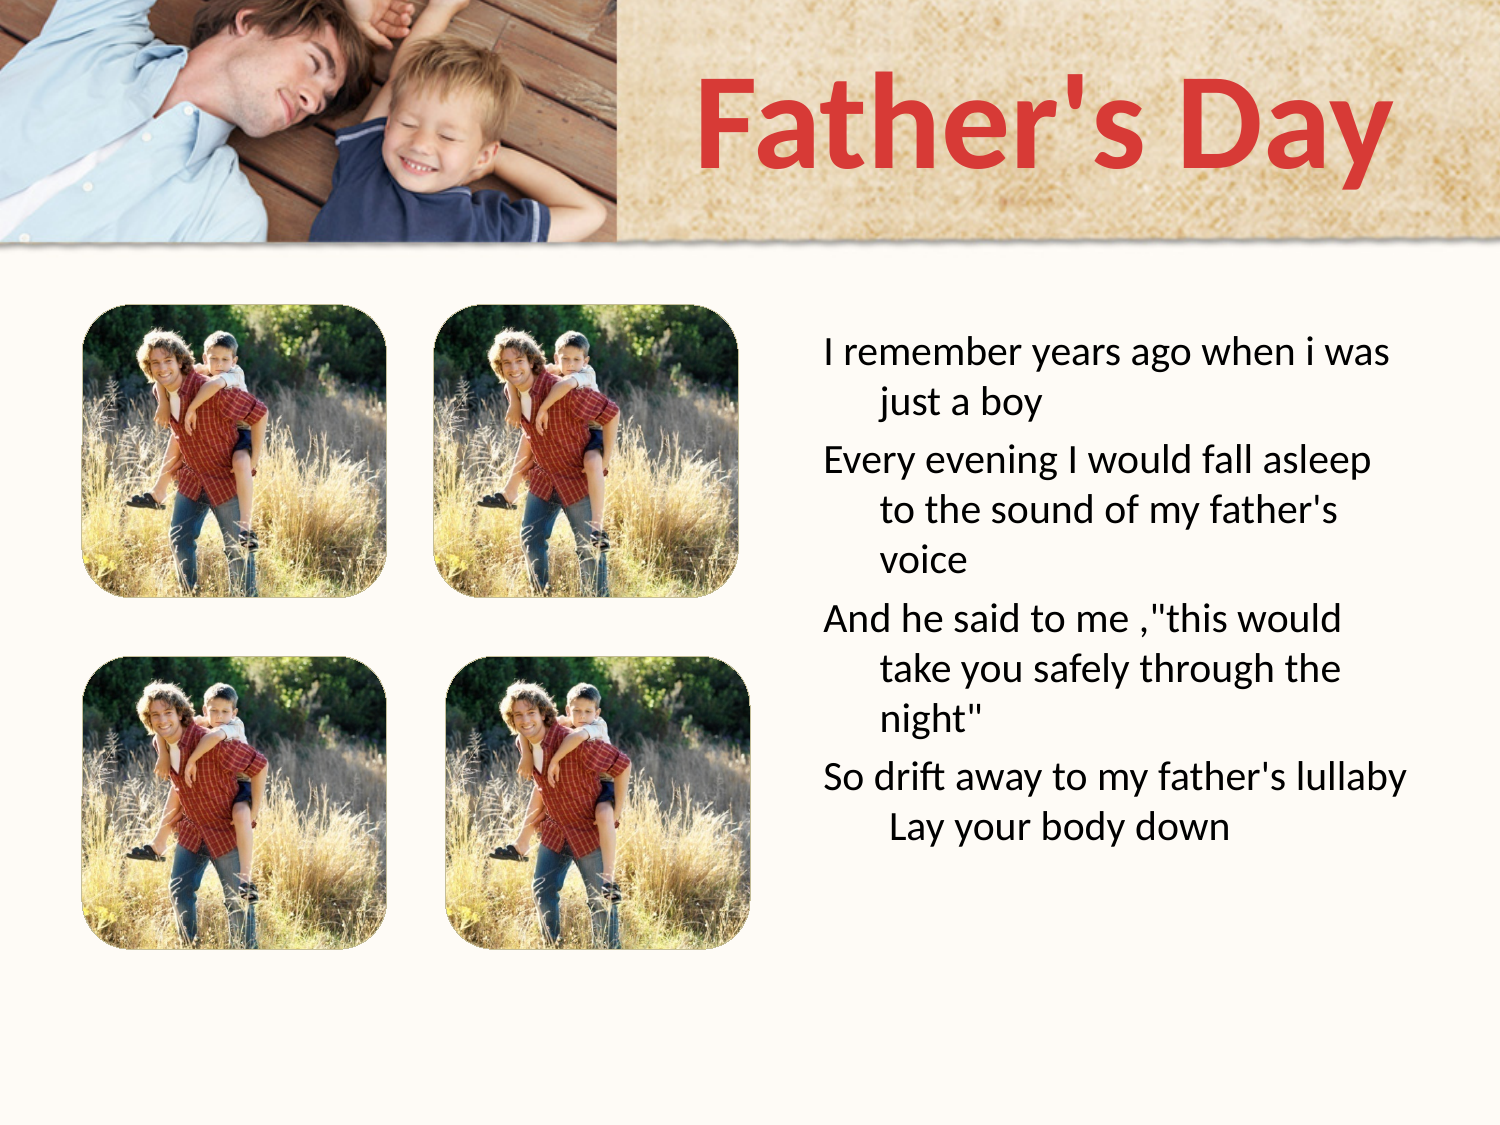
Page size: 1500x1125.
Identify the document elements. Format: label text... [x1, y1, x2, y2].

text_box Father's Day [679, 23, 1442, 204]
picture [0, 0, 1500, 1125]
list I remember years ago when i was just a boy Every evening I would fall asleep to the sound of my father's voice And he said to me ,"this would take you safely through the night" So drift away to my father's lullaby Lay your body down [808, 316, 1430, 950]
